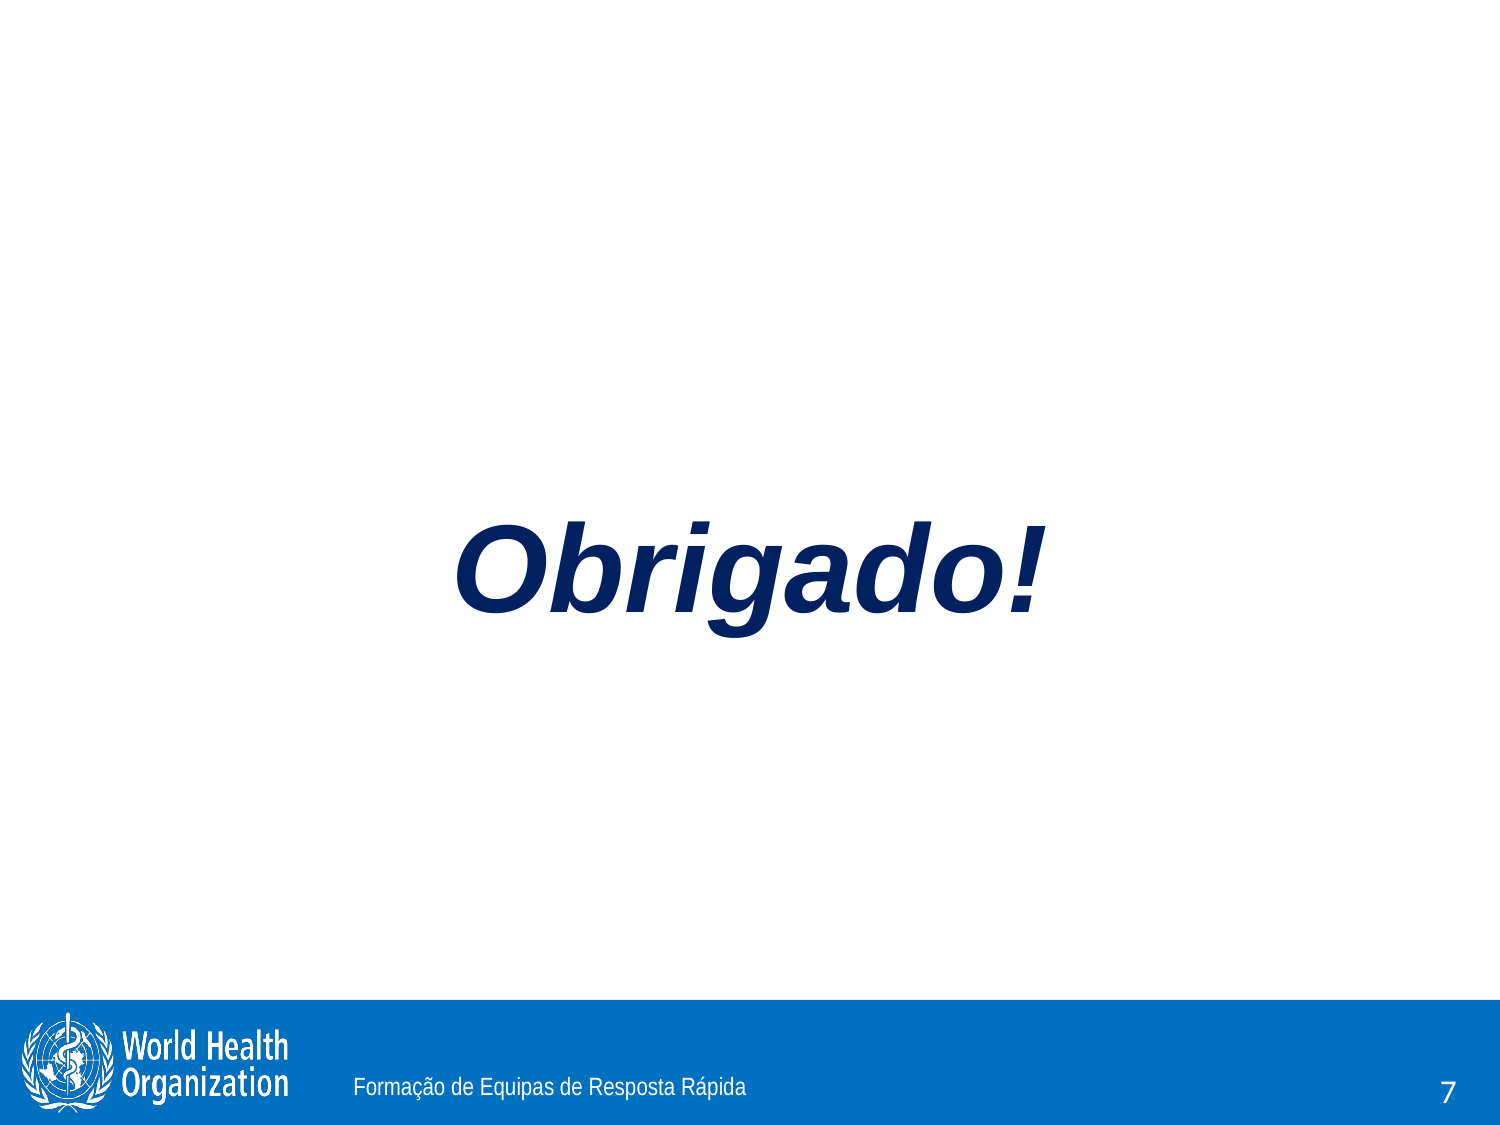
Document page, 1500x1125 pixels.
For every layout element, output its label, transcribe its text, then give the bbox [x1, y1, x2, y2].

picture [21, 1012, 288, 1113]
title Obrigado! [75, 468, 1425, 657]
